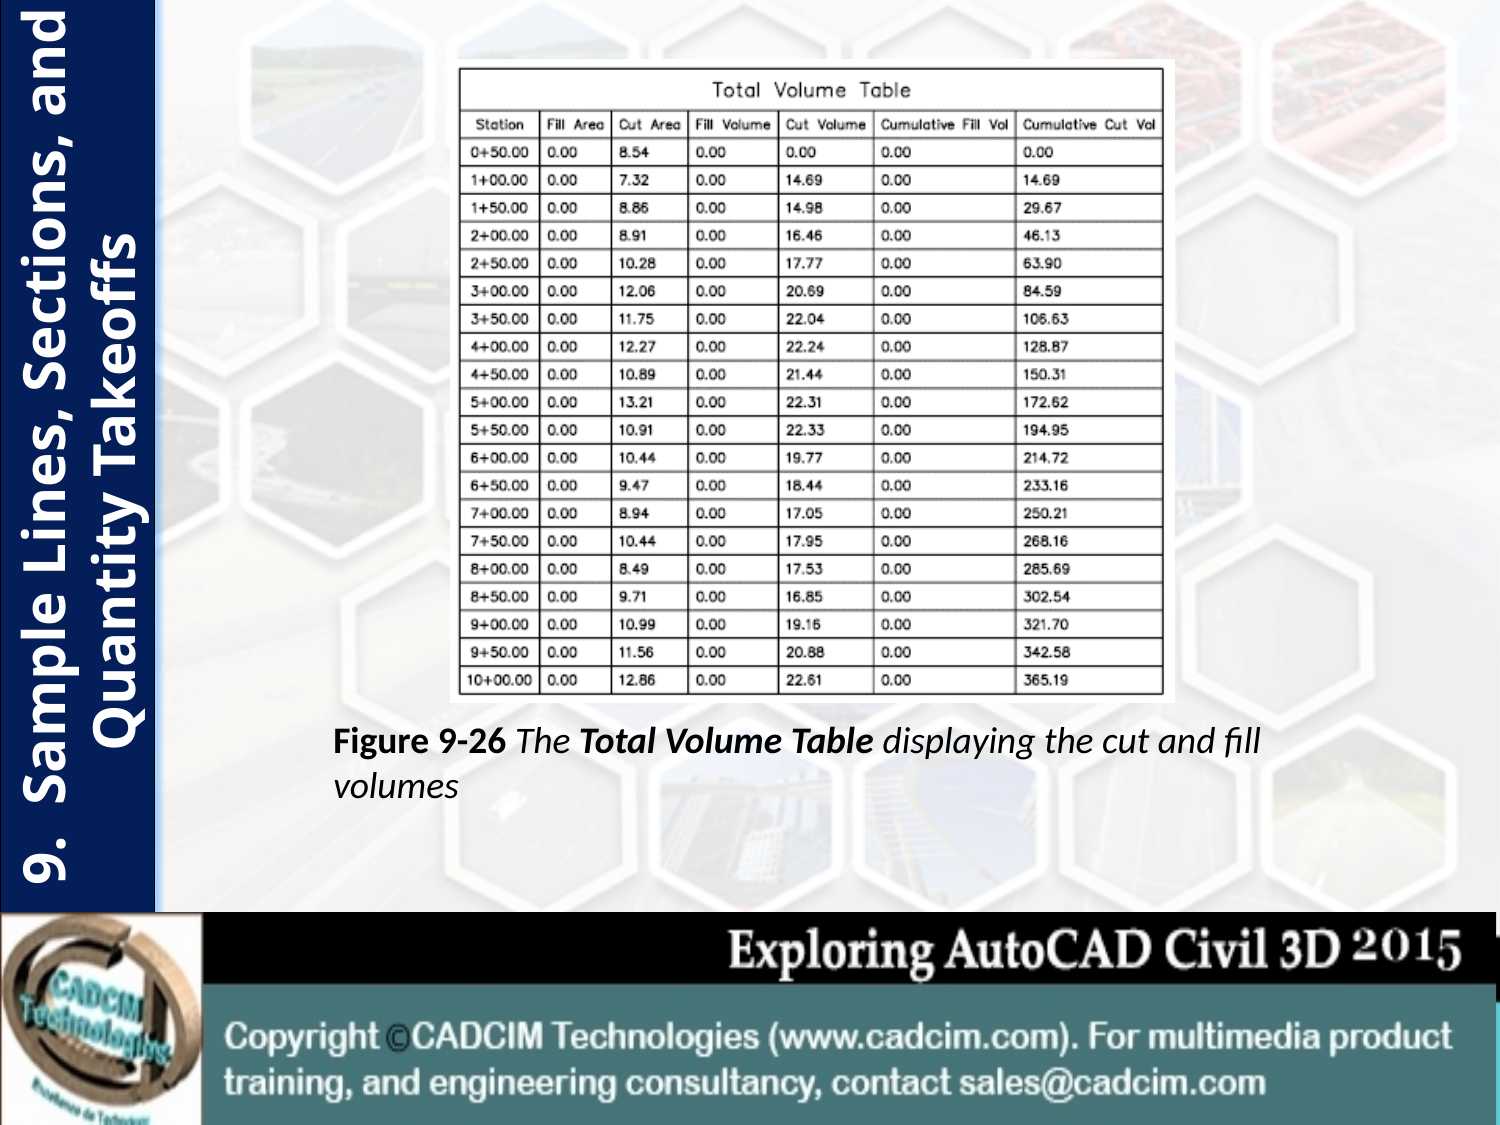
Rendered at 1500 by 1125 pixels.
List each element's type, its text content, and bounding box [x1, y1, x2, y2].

text_box Figure 9-26 The Total Volume Table displaying the cut and fill volumes [318, 708, 1307, 814]
picture [0, 0, 1500, 1125]
